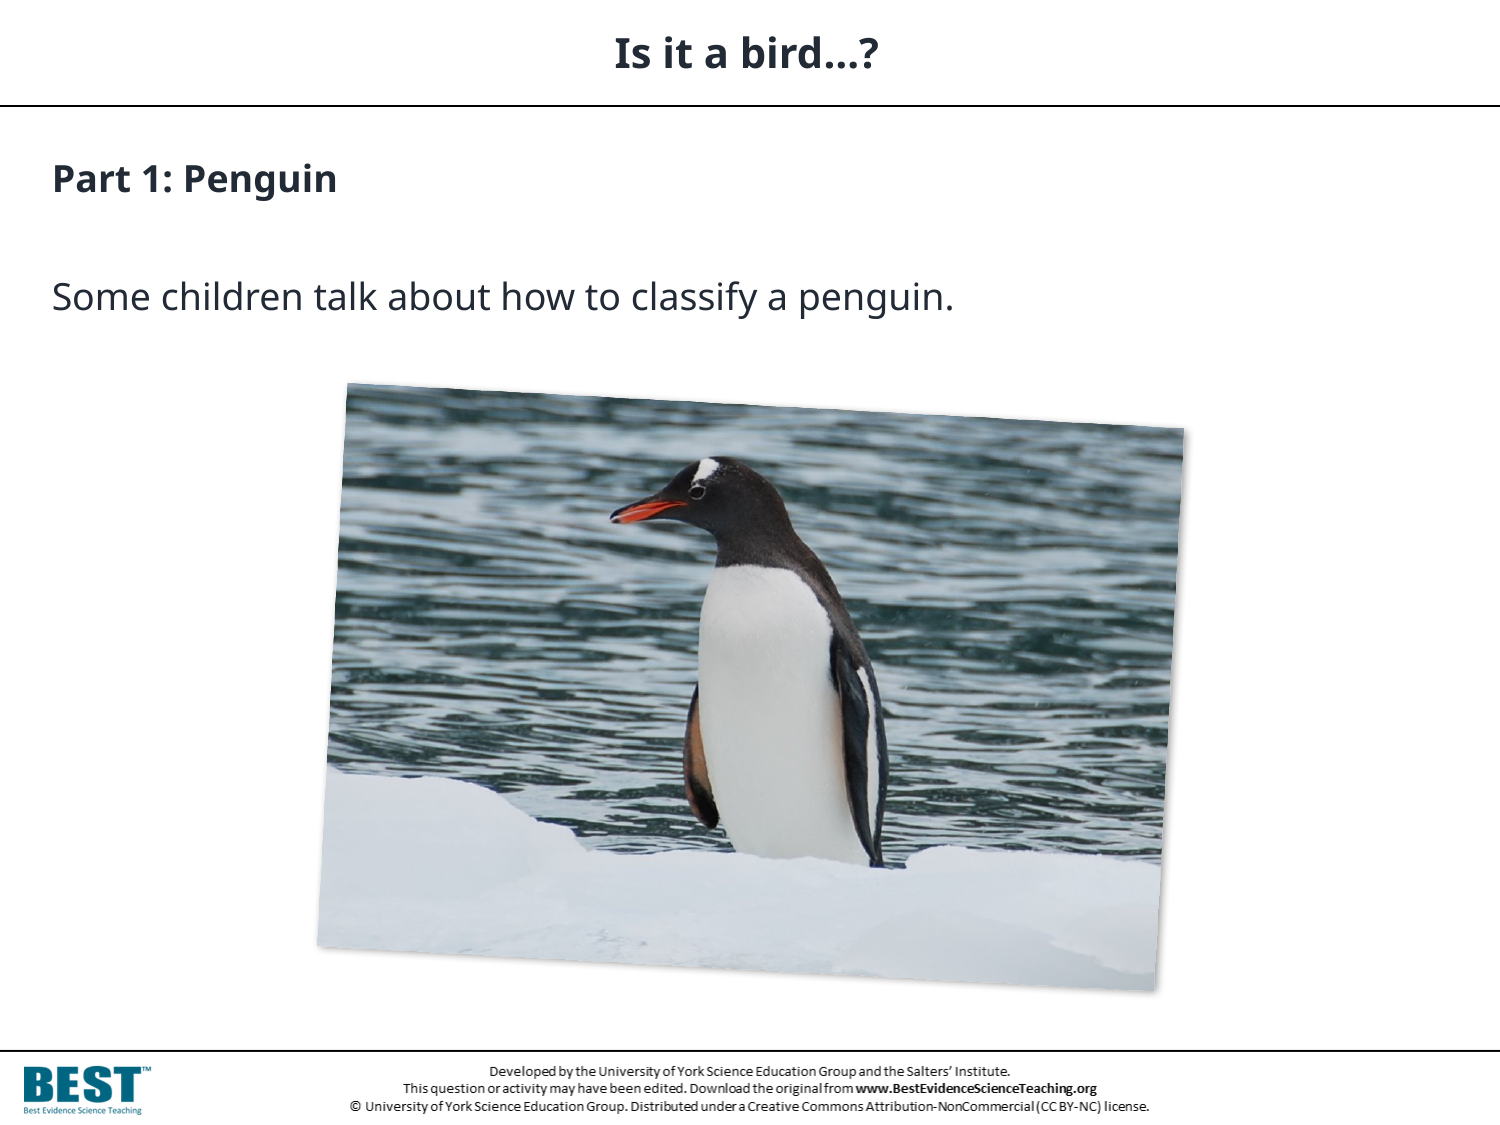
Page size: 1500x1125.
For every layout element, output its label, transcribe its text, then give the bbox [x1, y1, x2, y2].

text_box Is it a bird…? [23, 4, 1471, 99]
picture [0, 105, 1500, 1125]
